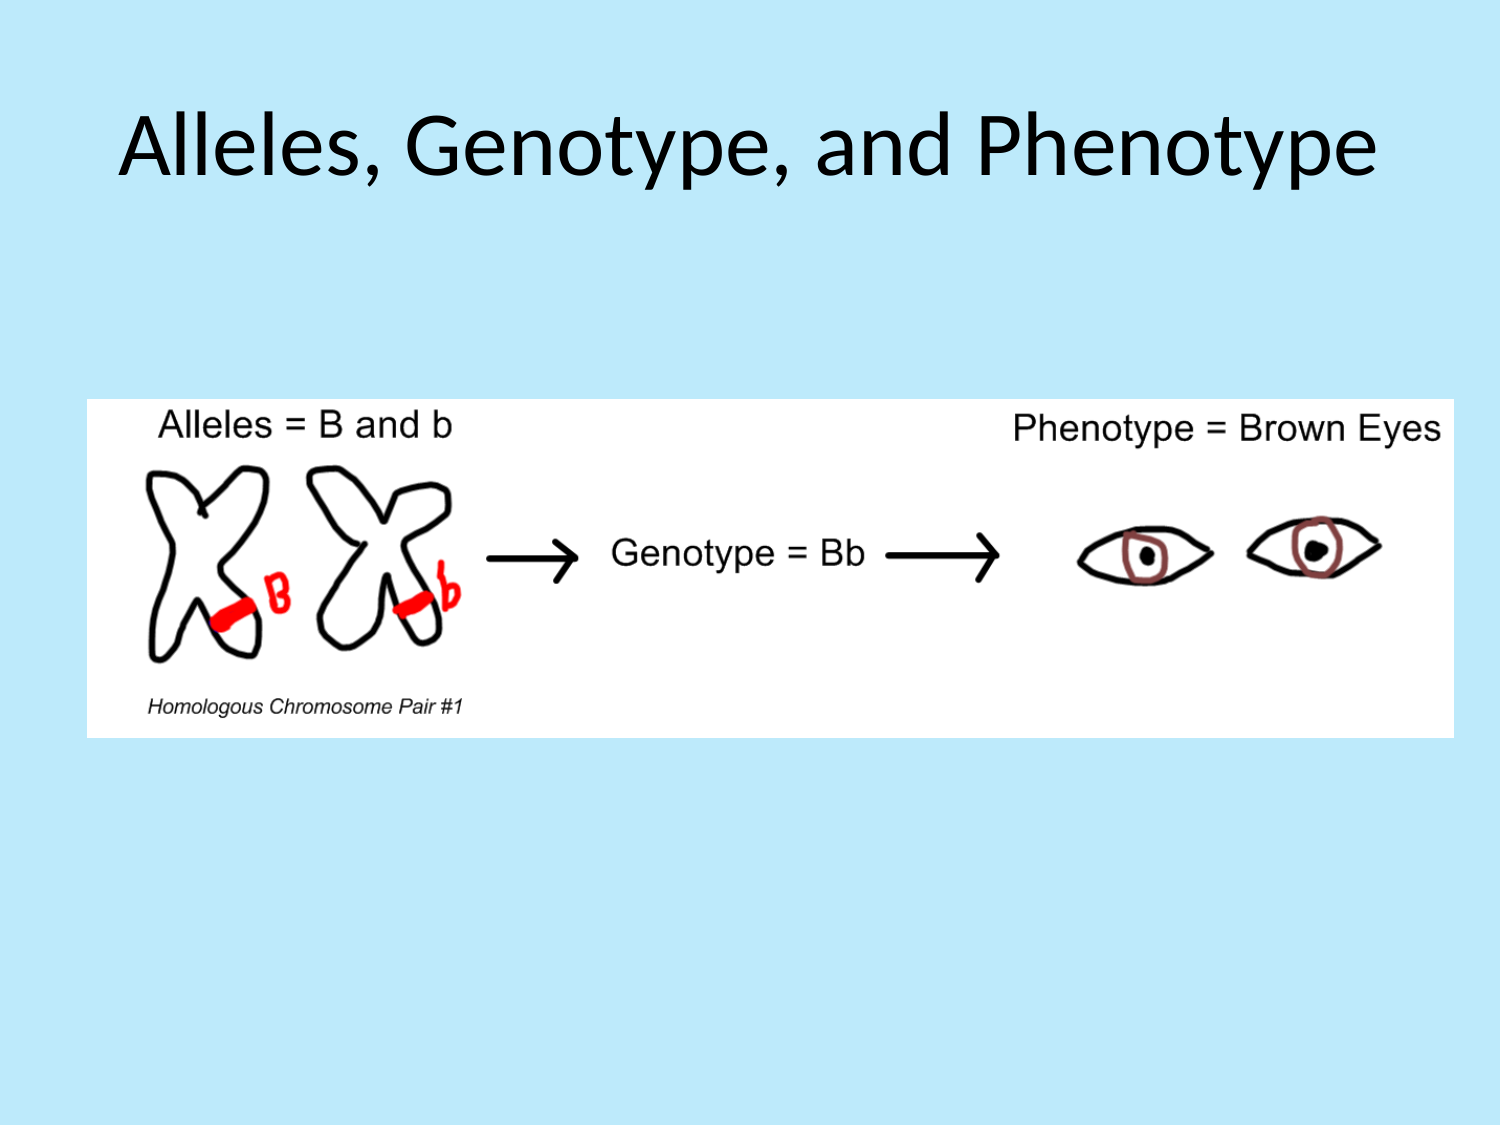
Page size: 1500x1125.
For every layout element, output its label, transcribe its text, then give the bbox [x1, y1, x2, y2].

picture [87, 399, 1454, 738]
title Alleles, Genotype, and Phenotype [75, 45, 1425, 233]
